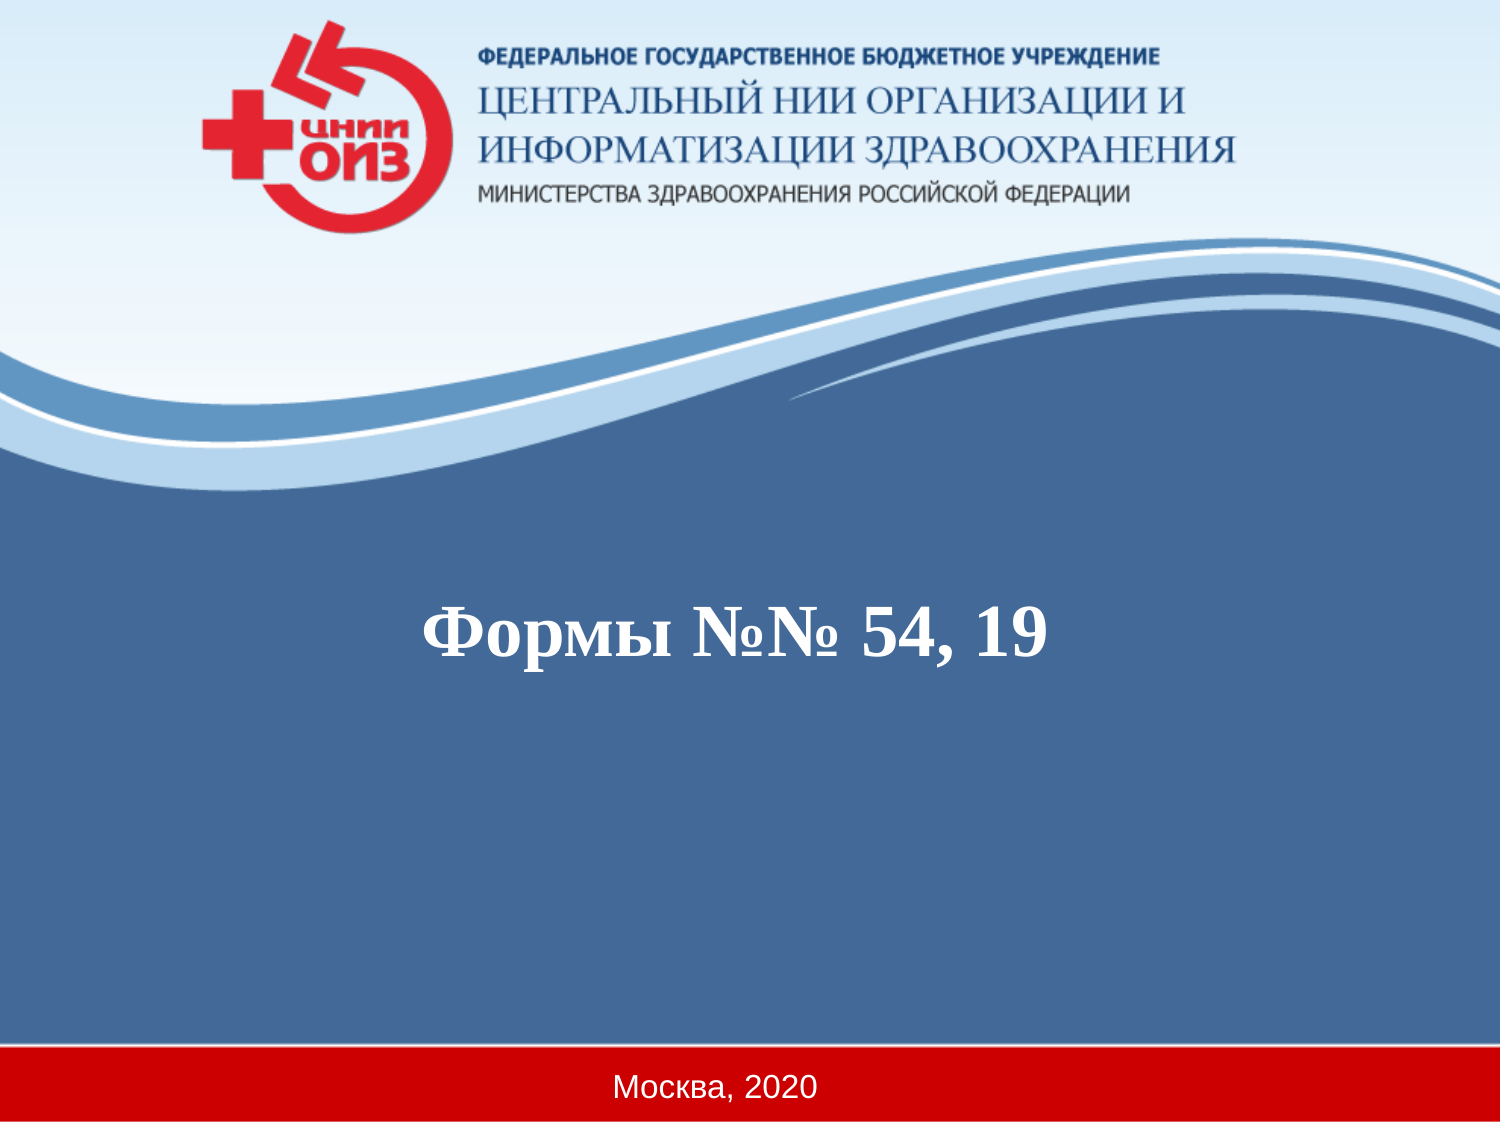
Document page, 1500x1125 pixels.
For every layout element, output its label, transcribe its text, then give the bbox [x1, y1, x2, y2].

text_box Москва, 2020 [597, 1057, 963, 1113]
picture [0, 811, 1500, 1125]
title Формы №№ 54, 19 [0, 515, 1500, 811]
picture [0, 0, 1500, 515]
